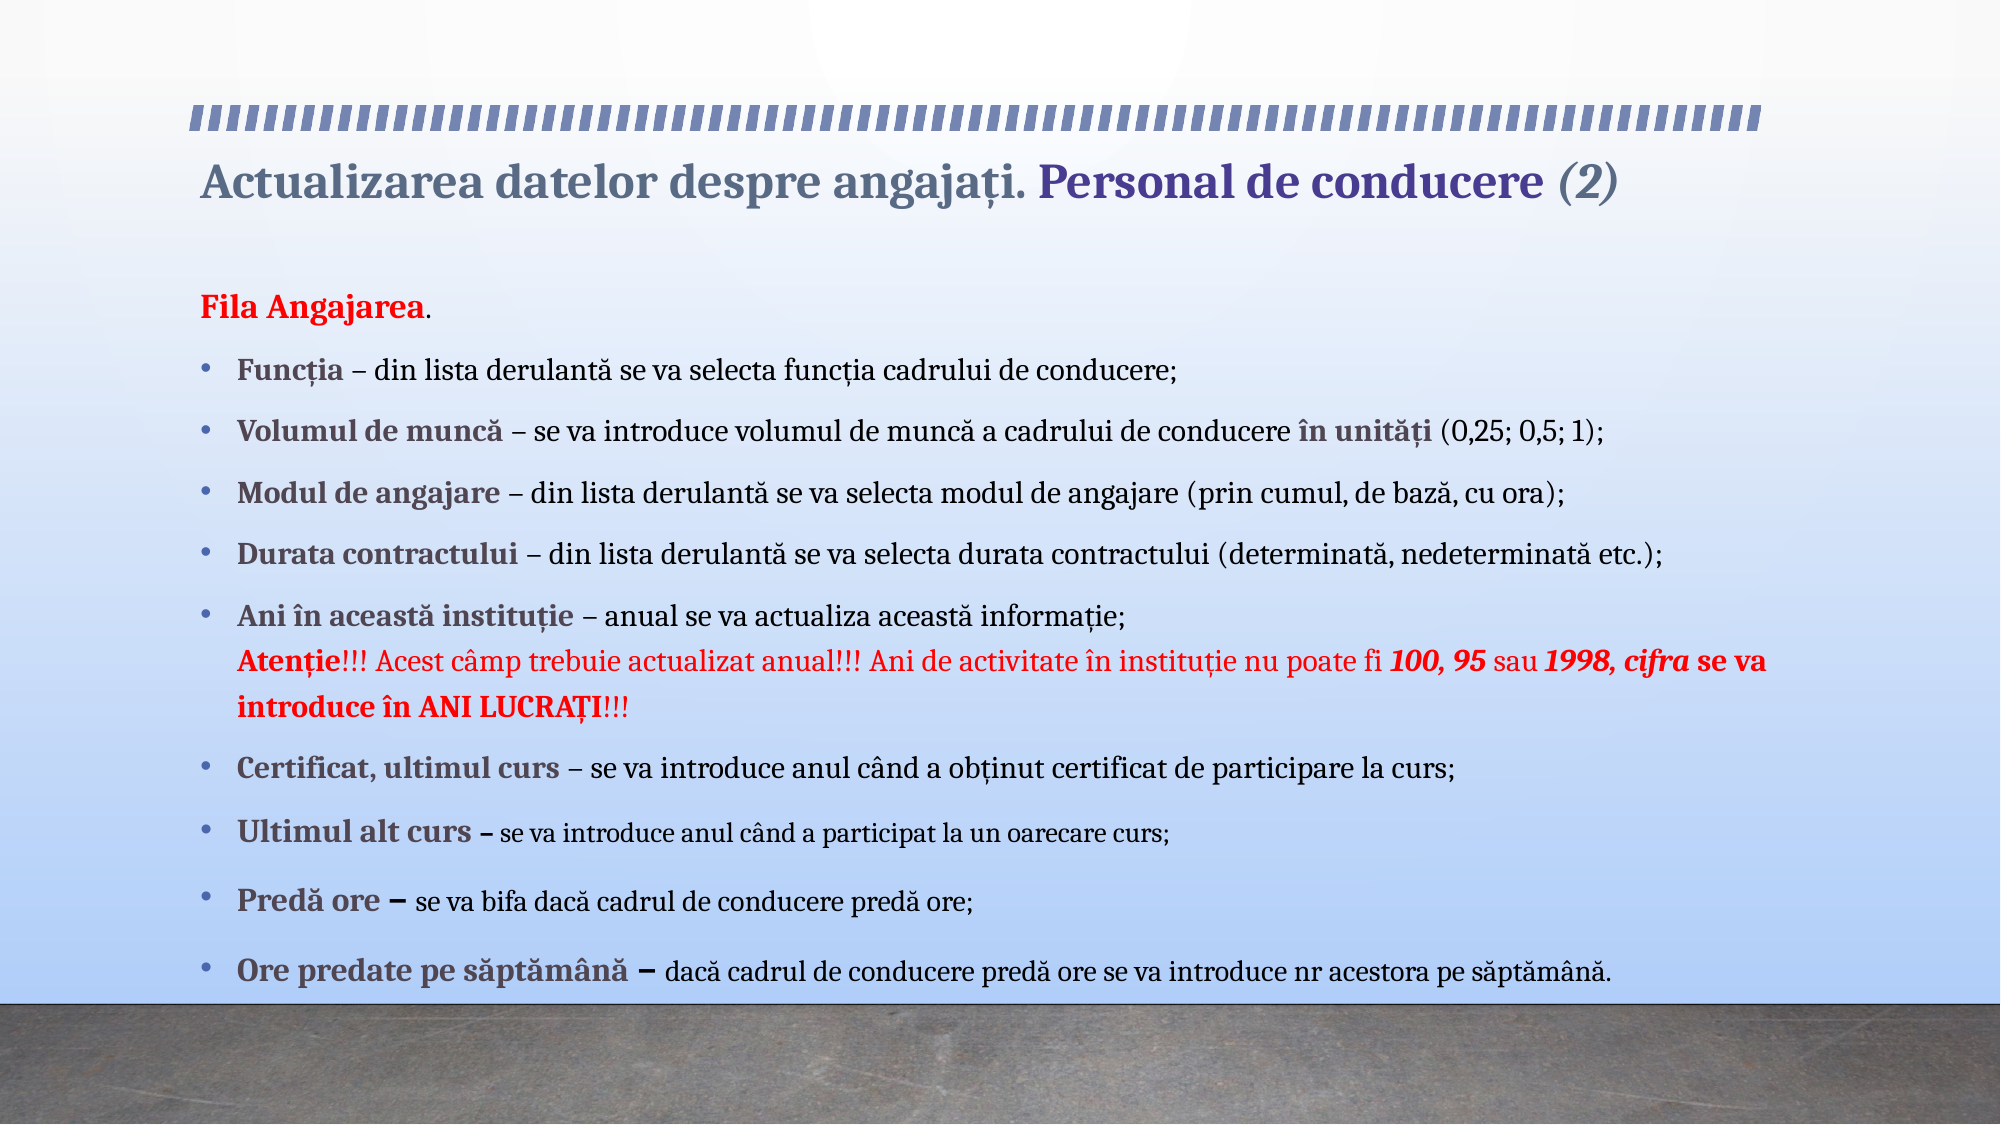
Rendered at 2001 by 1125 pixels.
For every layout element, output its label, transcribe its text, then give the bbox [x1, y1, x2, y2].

title Actualizarea datelor despre angajați. Personal de conducere (2) [185, 148, 1815, 258]
picture [0, 1004, 2000, 1124]
list Fila Angajarea. Funcția – din lista derulantă se va selecta funcția cadrului de conducere; Volumul de muncă – se va introduce volumul de muncă a cadrului de conducere în unități (0,25; 0,5; 1); Modul de angajare – din lista derulantă se va selecta modul de angajare (prin cumul, de bază, cu ora); Durata contractului – din lista derulantă se va selecta durata contractului (determinată, nedeterminată etc.); Ani în această instituție – anual se va actualiza această informație; Atenție!!! Acest câmp trebuie actualizat anual!!! Ani de activitate în instituție nu poate fi 100, 95 sau 1998, cifra se va introduce în ANI LUCRAȚI!!! Certificat, ultimul curs – se va introduce anul când a obținut certificat de participare la curs; Ultimul alt curs – se va introduce anul când a participat la un oarecare curs; Predă ore – se va bifa dacă cadrul de conducere predă ore; Ore predate pe săptămână – dacă cadrul de conducere predă ore se va introduce nr acestora pe săptămână. [185, 267, 1840, 1006]
